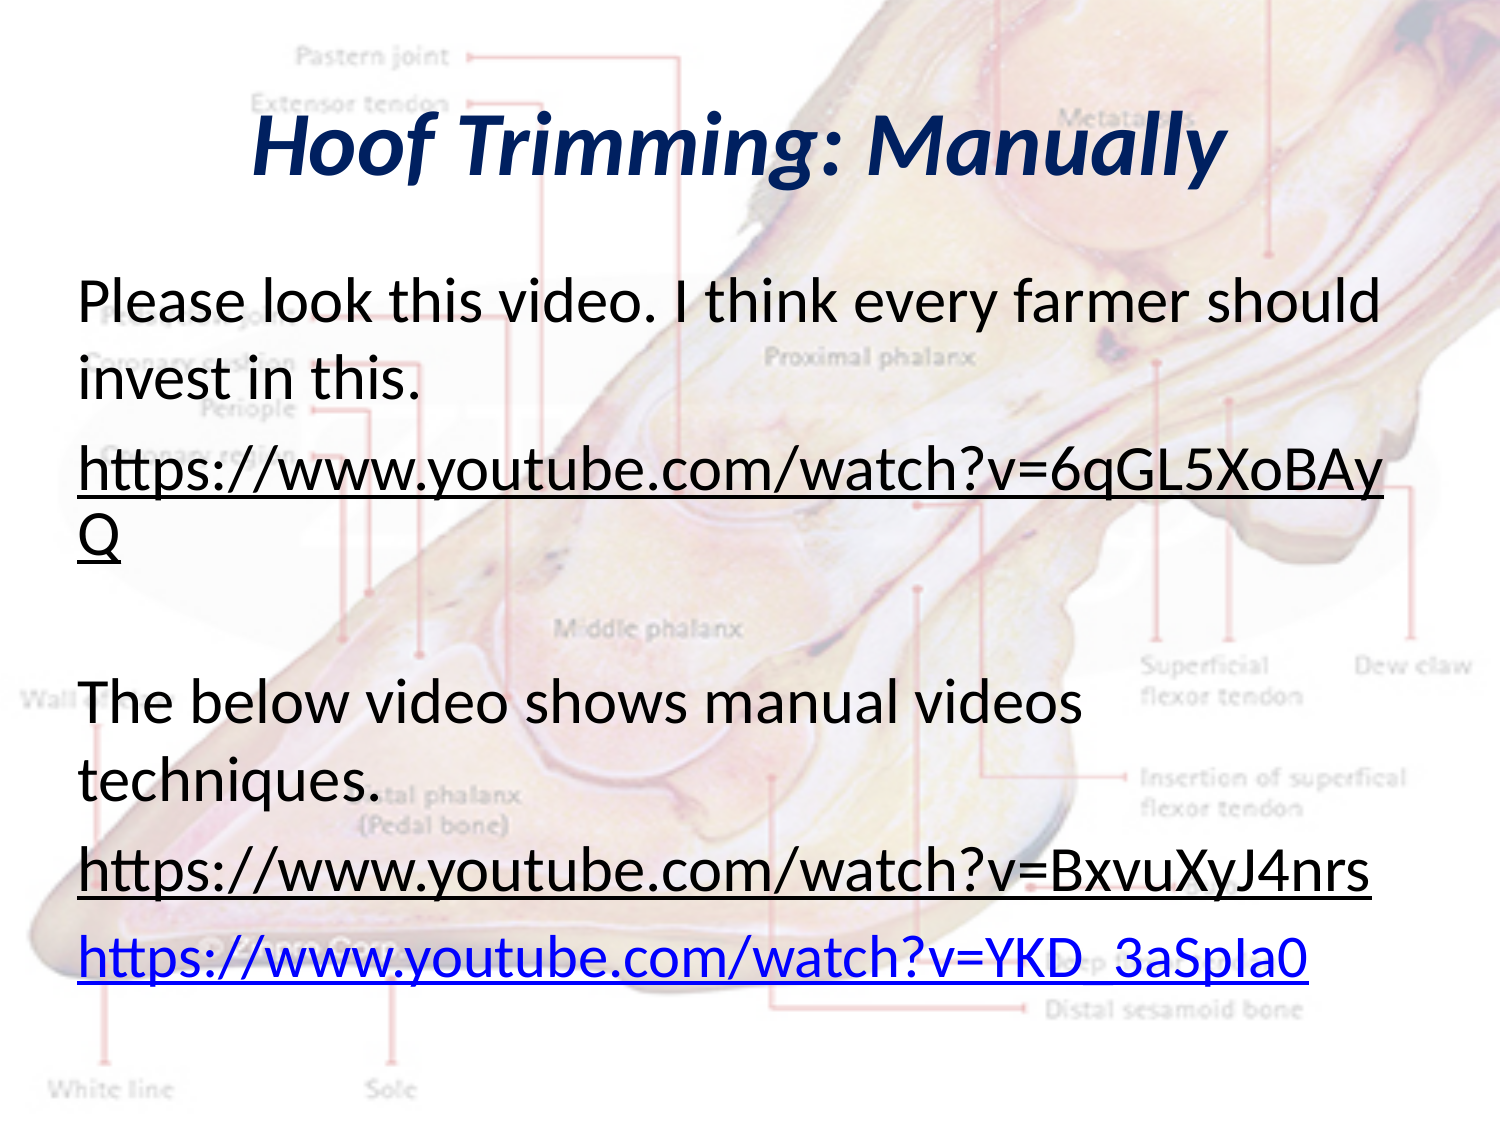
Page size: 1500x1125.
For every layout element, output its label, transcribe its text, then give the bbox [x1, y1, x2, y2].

list Please look this video. I think every farmer should invest in this. https://www.youtube.com/watch?v=6qGL5XoBAyQ The below video shows manual videos techniques. https://www.youtube.com/watch?v=BxvuXyJ4nrs https://www.youtube.com/watch?v=YKD_3aSpIa0 [62, 249, 1413, 993]
title Hoof Trimming: Manually [75, 45, 1425, 233]
